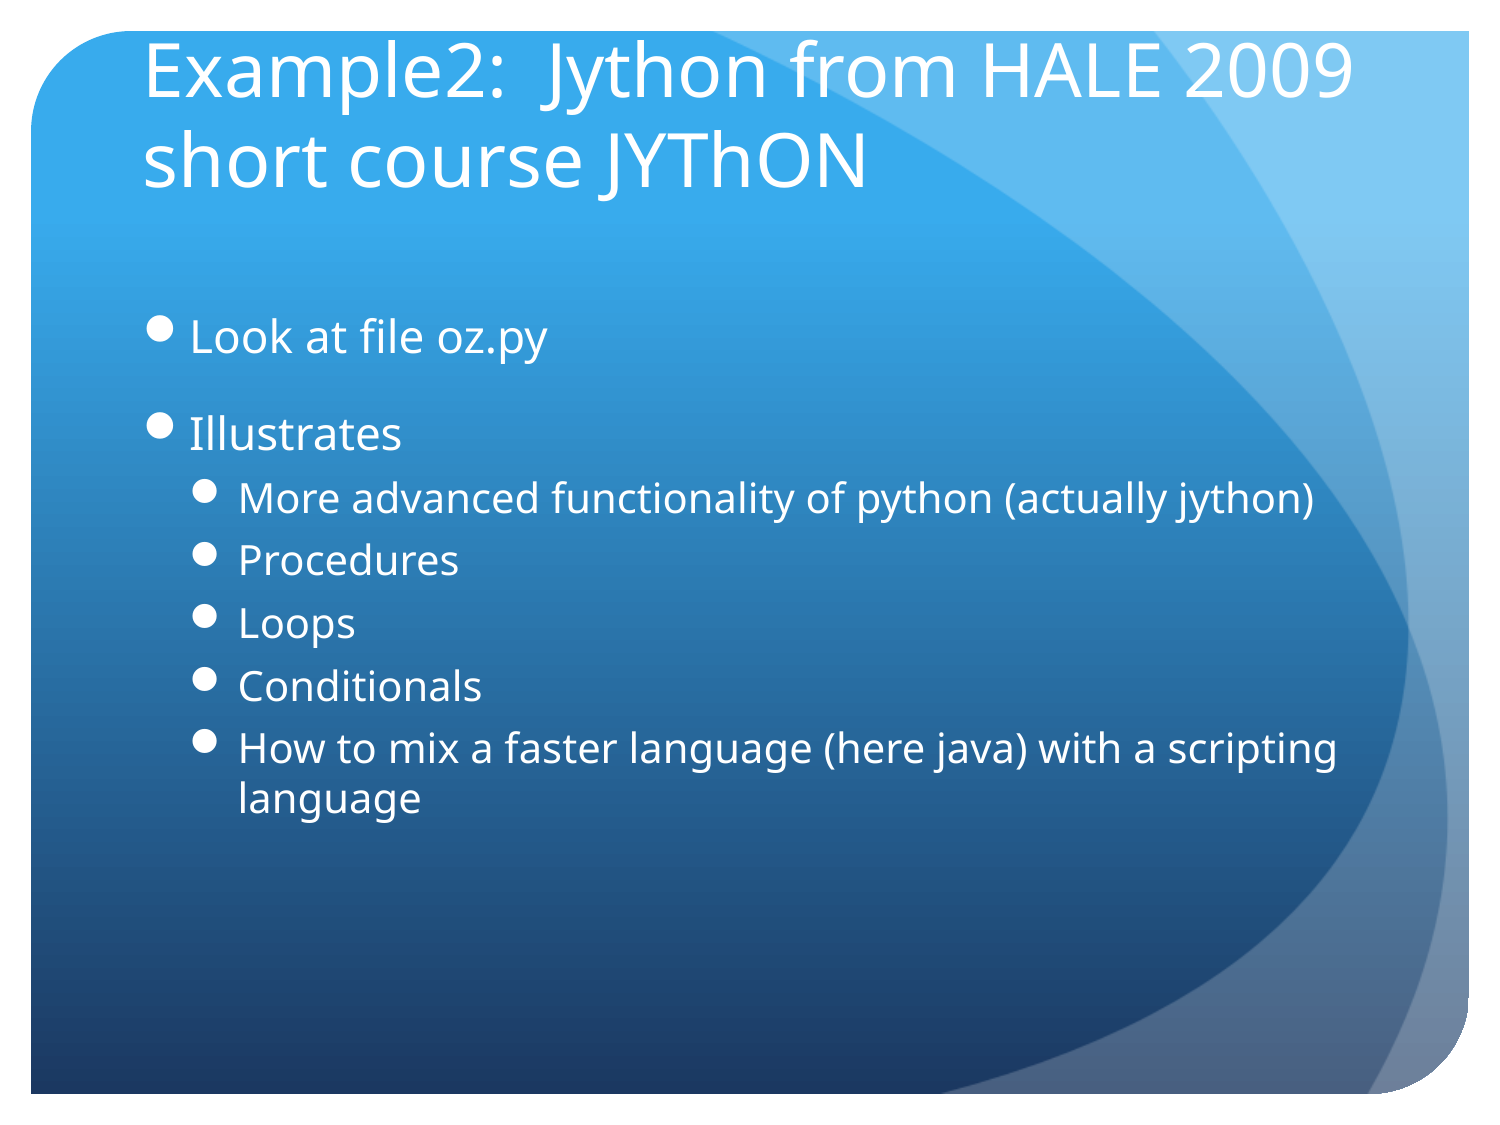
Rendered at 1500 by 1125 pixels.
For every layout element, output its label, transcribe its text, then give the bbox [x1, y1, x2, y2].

title Example2: Jython from HALE 2009 short course JYThON [127, 0, 1372, 211]
picture [24, 30, 1473, 1094]
list Look at file oz.py Illustrates More advanced functionality of python (actually jython) Procedures Loops Conditionals How to mix a faster language (here java) with a scripting language [127, 299, 1372, 991]
